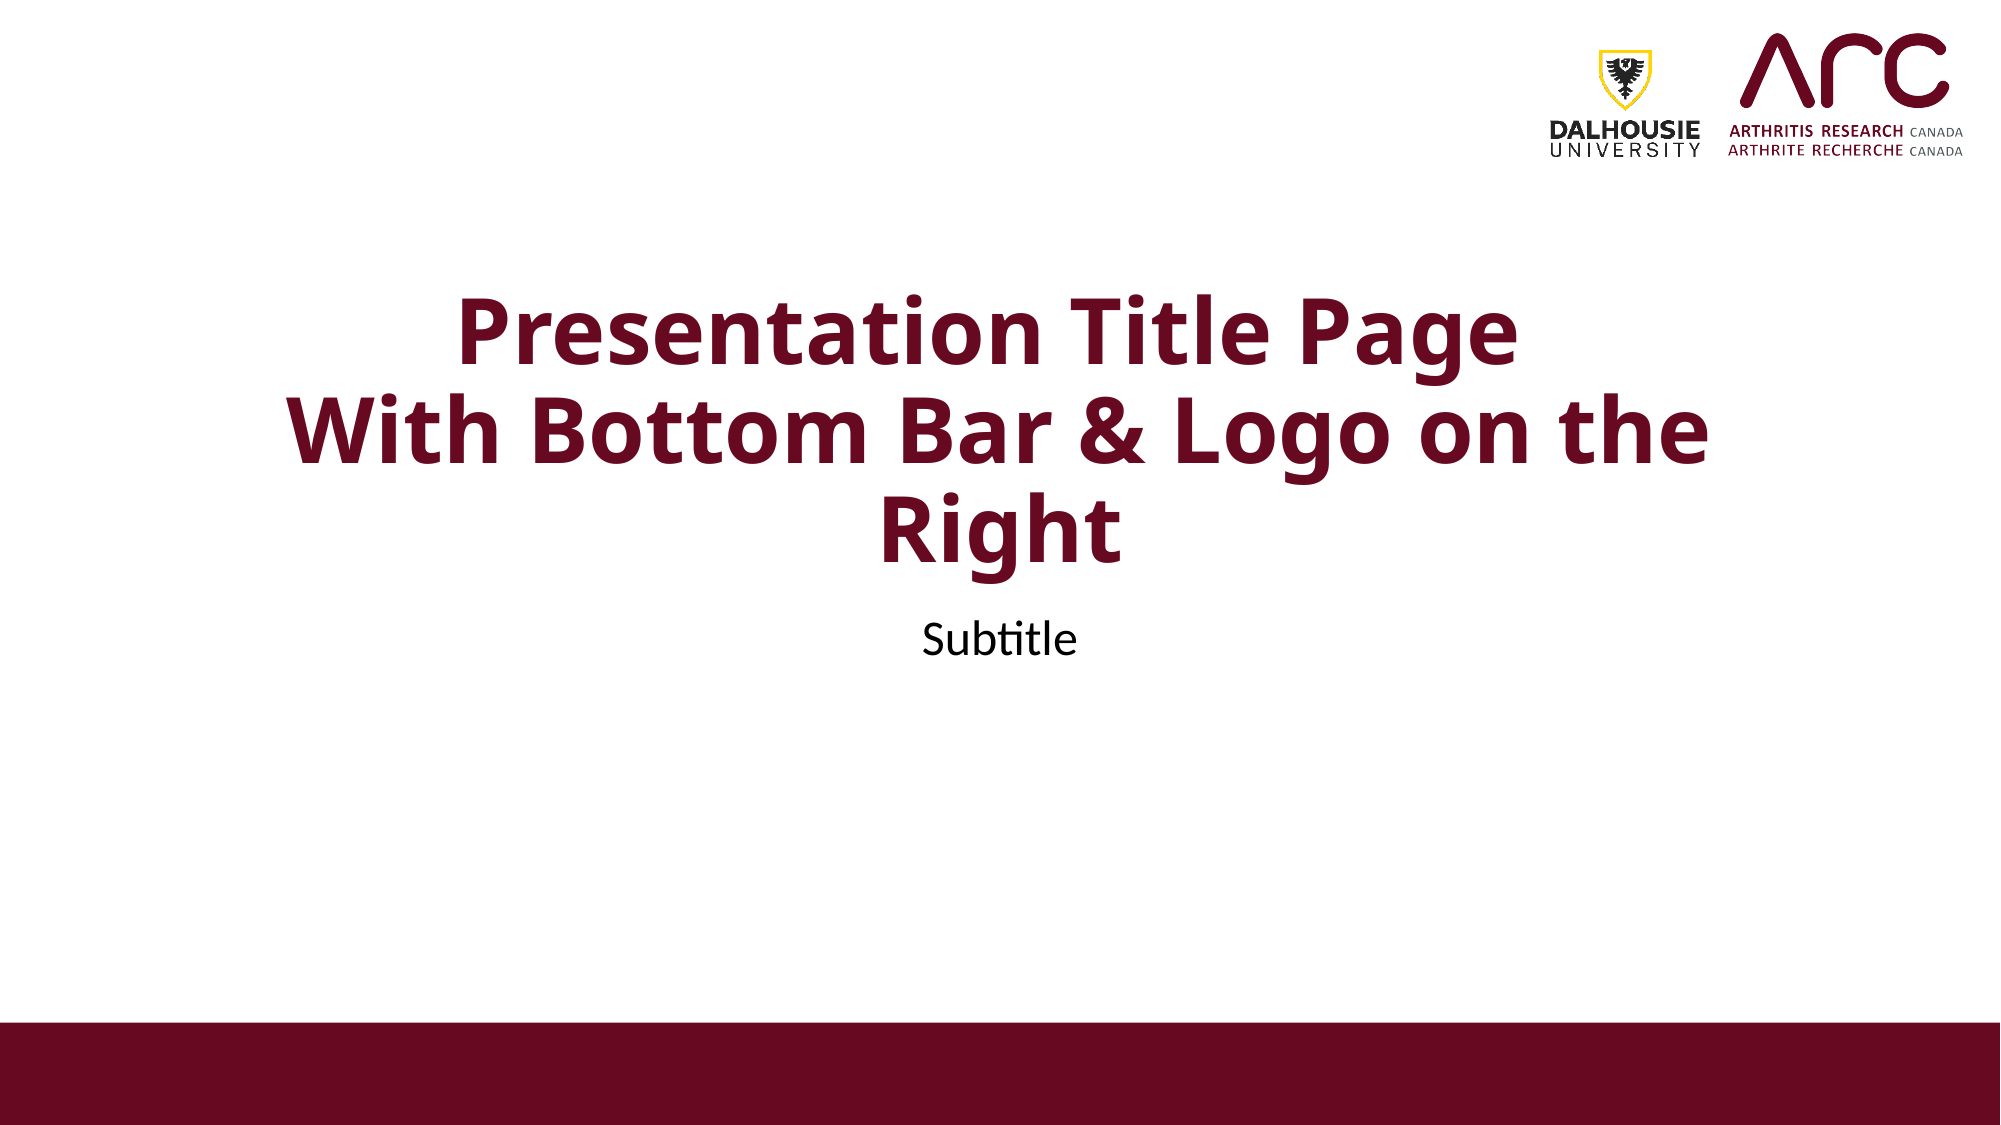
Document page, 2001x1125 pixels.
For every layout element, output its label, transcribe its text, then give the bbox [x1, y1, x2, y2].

picture [1550, 50, 1700, 157]
title Presentation Title Page With Bottom Bar & Logo on the Right [249, 198, 1750, 590]
subtitle Subtitle [249, 604, 1750, 877]
picture [1728, 33, 1963, 156]
